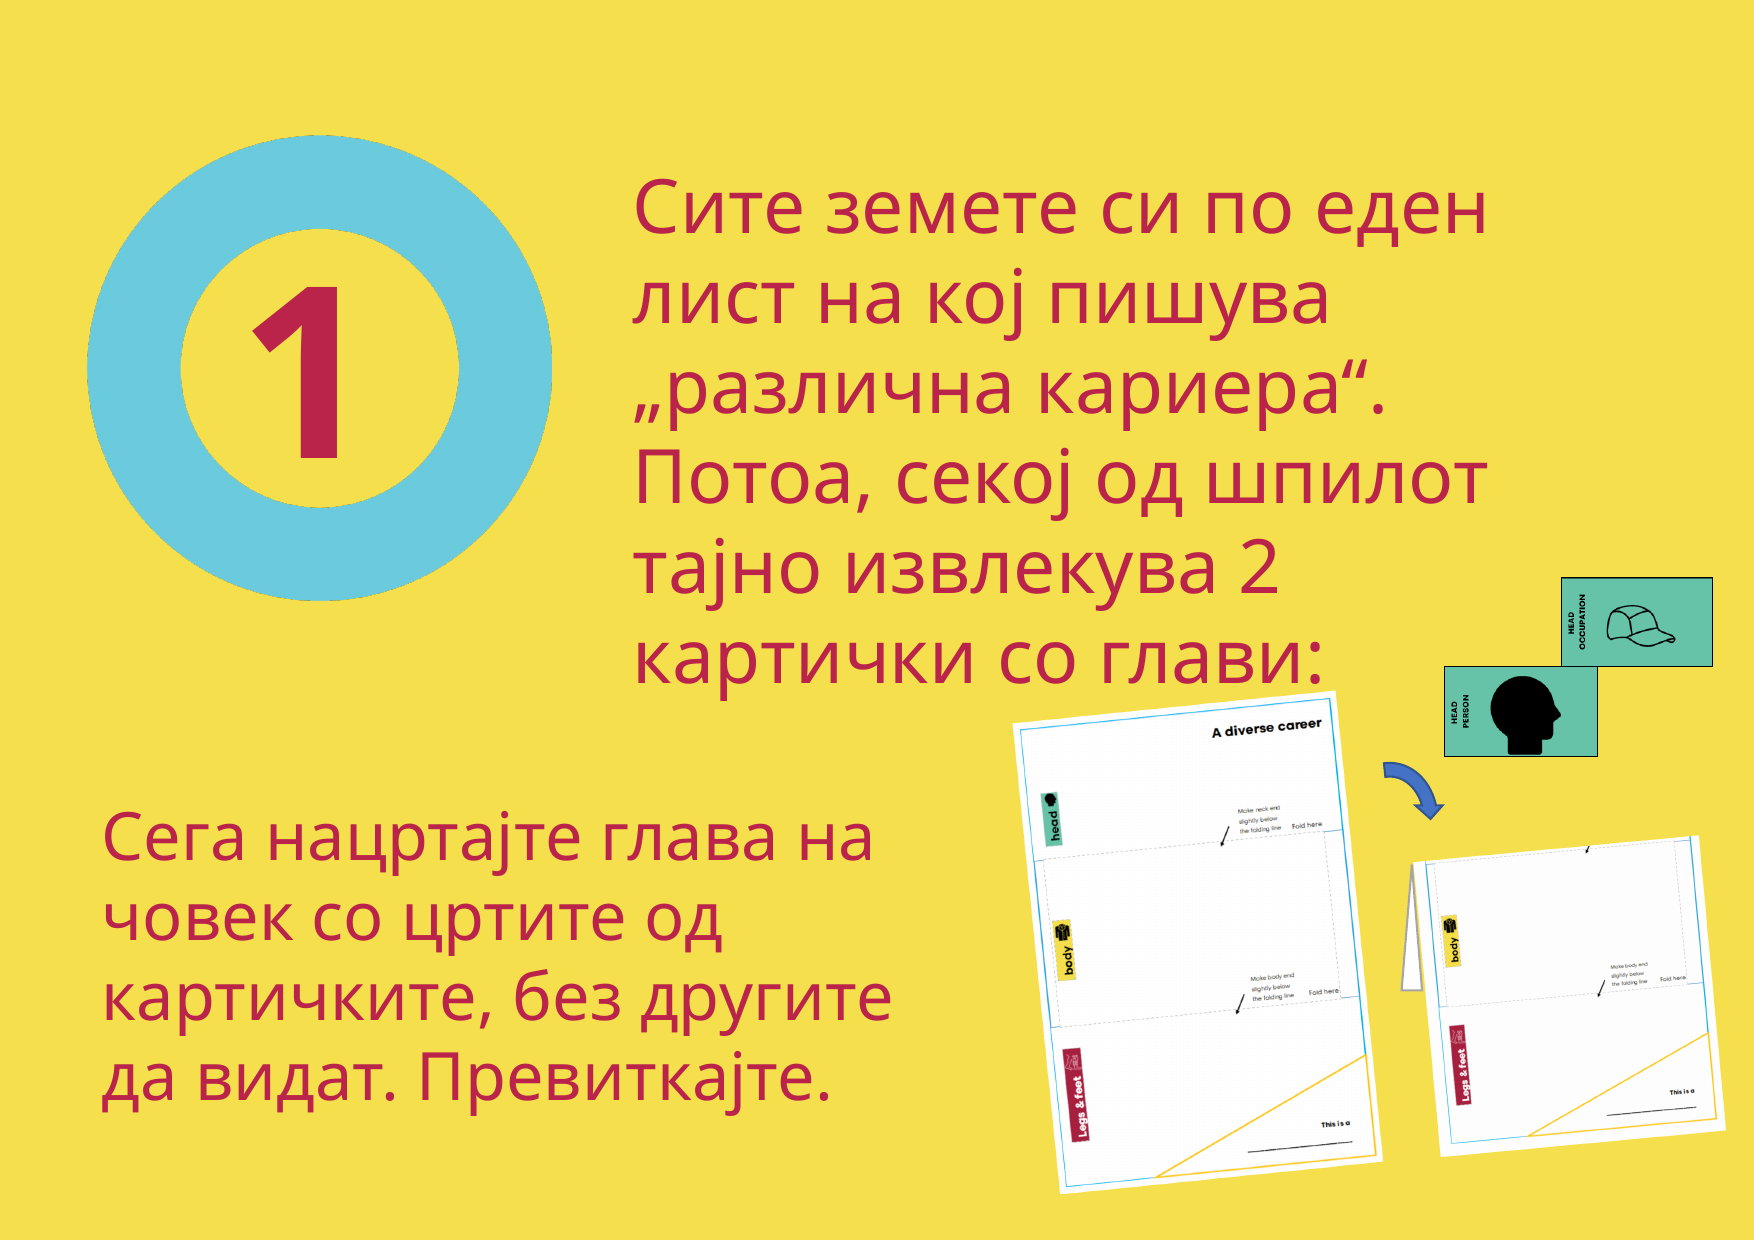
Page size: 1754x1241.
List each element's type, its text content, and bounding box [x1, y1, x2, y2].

text_box [1382, 761, 1445, 821]
text_box [1400, 864, 1424, 992]
picture [1013, 691, 1382, 1194]
text_box Сите земете си по еден лист на кој пишува „различна кариера“. Потоа, секој од шпилот тајно извлекува 2 картички со глави: [618, 151, 1647, 917]
text_box Сега нацртајте глава на човек со цртите од картичките, без другите да видат. Превиткајте. [86, 786, 981, 1122]
picture [1414, 836, 1725, 1156]
picture [87, 135, 552, 601]
picture [1444, 577, 1713, 757]
